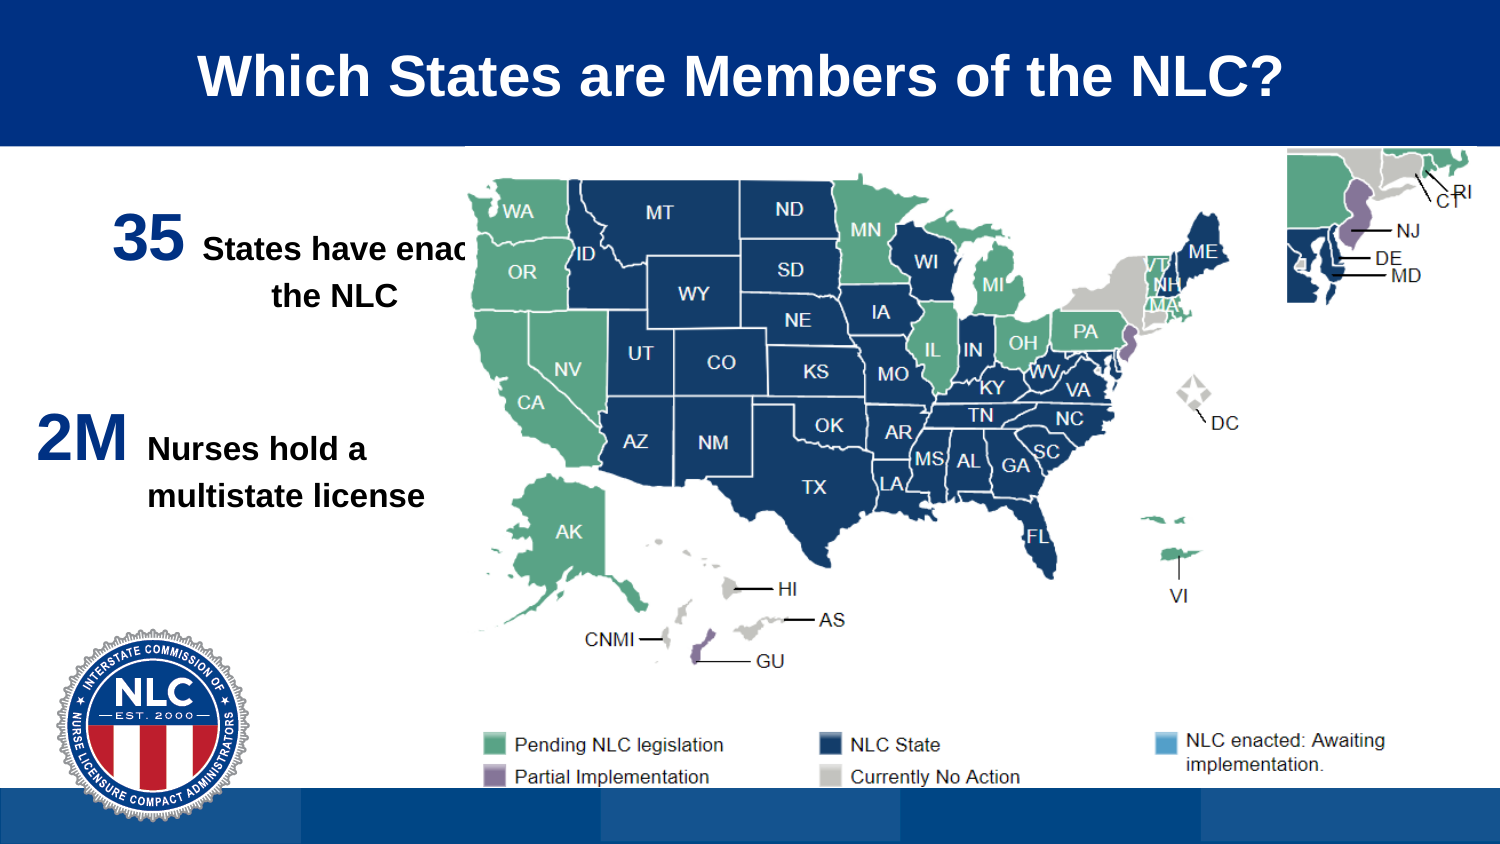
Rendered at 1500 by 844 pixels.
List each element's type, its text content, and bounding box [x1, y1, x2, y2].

picture [0, 146, 1500, 844]
title Which States are Members of the NLC? [0, 0, 1500, 147]
text_box 35 States have enacted the NLC 2M Nurses hold a multistate license [0, 186, 459, 561]
